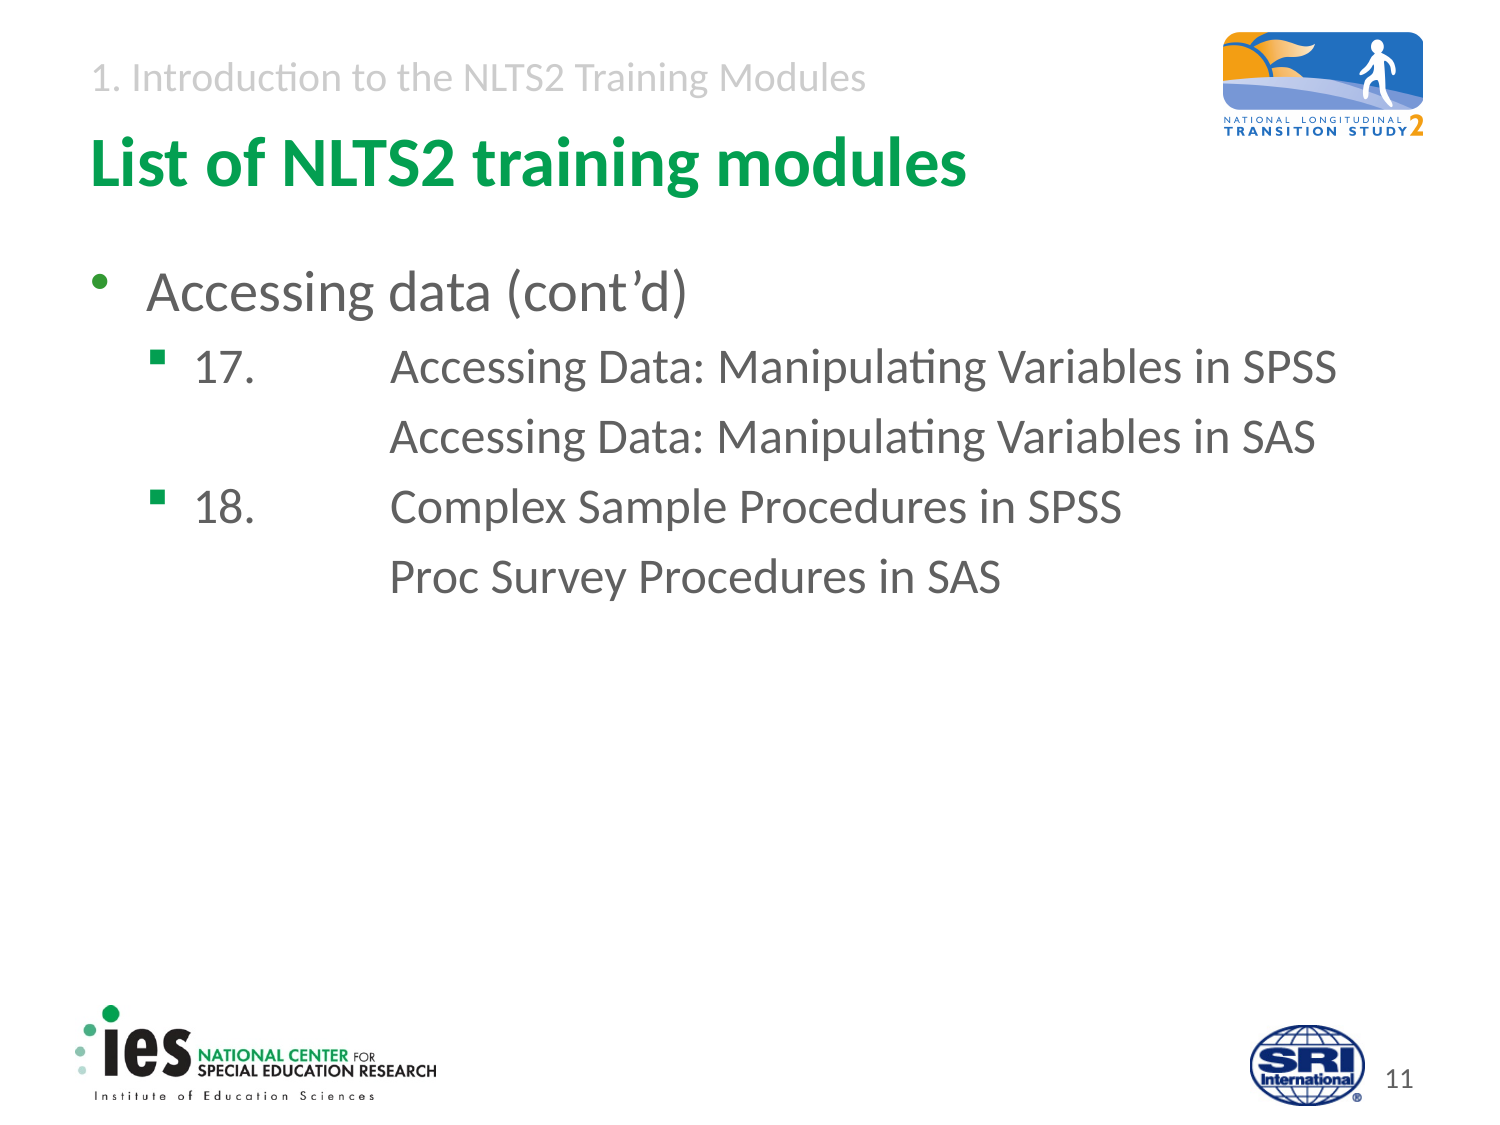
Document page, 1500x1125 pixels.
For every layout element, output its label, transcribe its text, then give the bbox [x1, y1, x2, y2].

picture [1250, 1025, 1365, 1106]
picture [75, 1005, 436, 1100]
title List of NLTS2 training modules [74, 90, 1426, 226]
list Accessing data (cont’d) 17. Accessing Data: Manipulating Variables in SPSS Accessing Data: Manipulating Variables in SAS 18. Complex Sample Procedures in SPSS Proc Survey Procedures in SAS [74, 245, 1426, 989]
slide_number 10 [1325, 1051, 1430, 1125]
